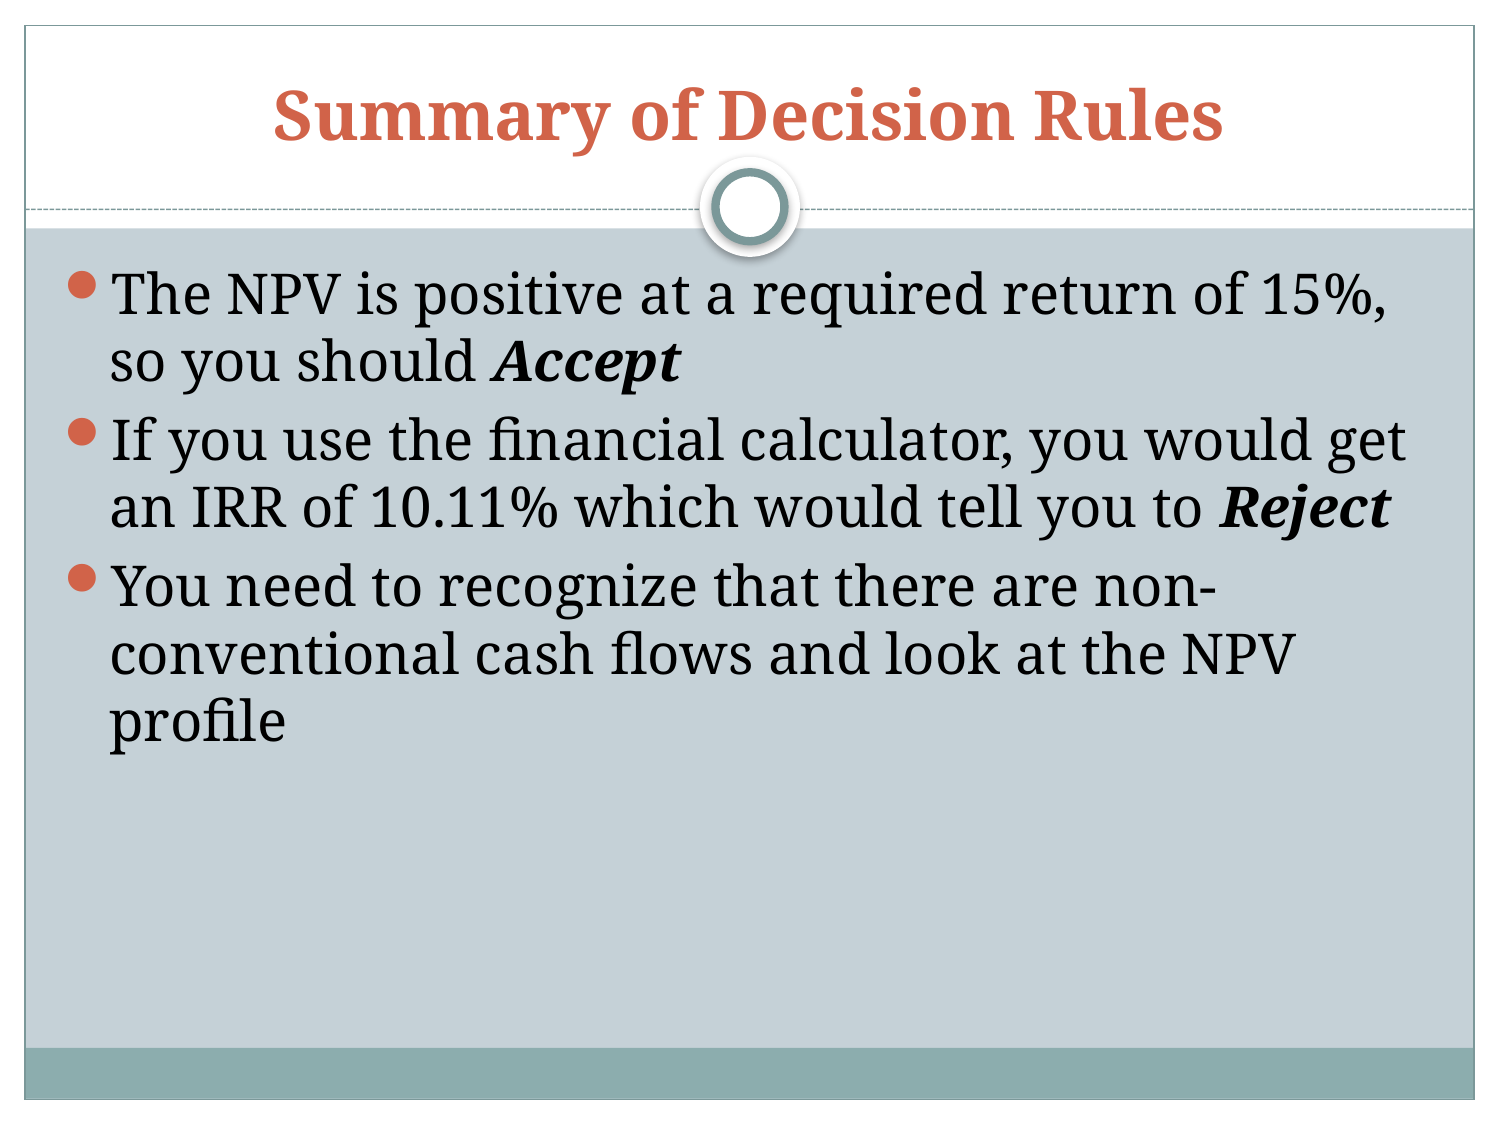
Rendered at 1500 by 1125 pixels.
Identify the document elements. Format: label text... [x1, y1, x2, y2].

list The NPV is positive at a required return of 15%, so you should Accept If you use the financial calculator, you would get an IRR of 10.11% which would tell you to Reject You need to recognize that there are non-conventional cash flows and look at the NPV profile [49, 250, 1445, 1001]
title Summary of Decision Rules [49, 37, 1450, 162]
